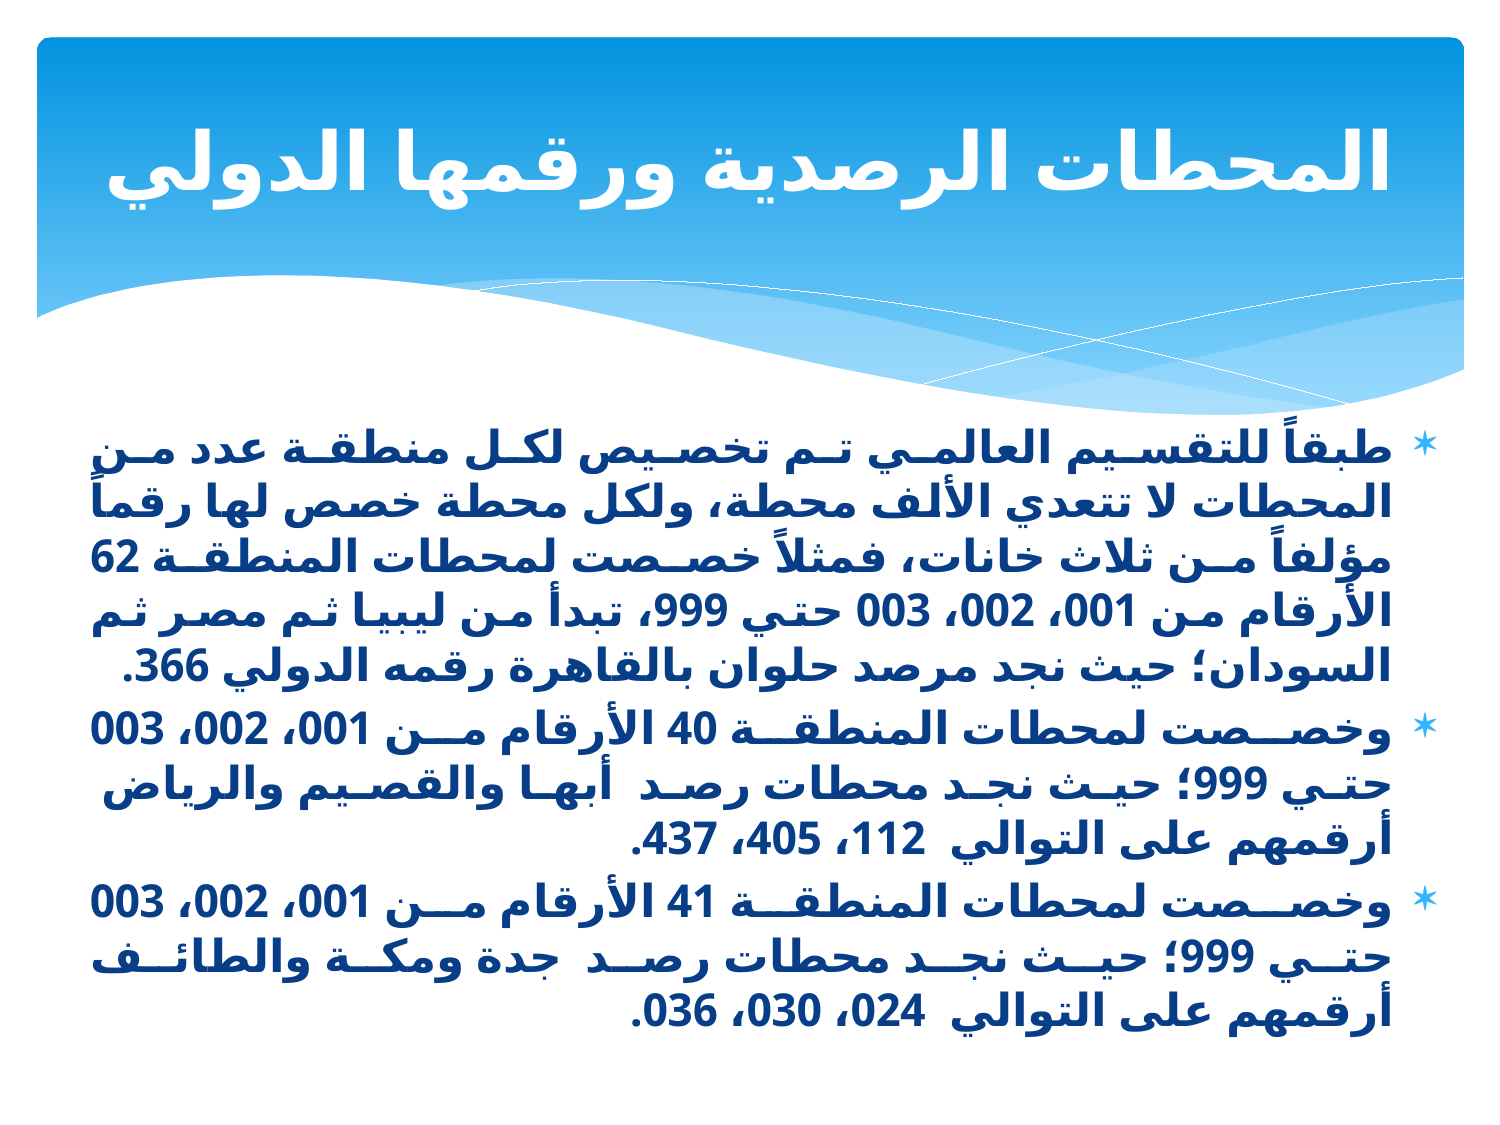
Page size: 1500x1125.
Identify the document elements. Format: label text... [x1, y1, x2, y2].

list طبقاً للتقسيم العالمي تم تخصيص لكل منطقة عدد من المحطات لا تتعدي الألف محطة، ولكل محطة خصص لها رقماً مؤلفاً من ثلاث خانات، فمثلاً خصصت لمحطات المنطقة 62 الأرقام من 001، 002، 003 حتي 999، تبدأ من ليبيا ثم مصر ثم السودان؛ حيث نجد مرصد حلوان بالقاهرة رقمه الدولي 366. وخصصت لمحطات المنطقة 40 الأرقام من 001، 002، 003 حتي 999؛ حيث نجد محطات رصد أبها والقصيم والرياض أرقمهم على التوالي 112، 405، 437. وخصصت لمحطات المنطقة 41 الأرقام من 001، 002، 003 حتي 999؛ حيث نجد محطات رصد جدة ومكة والطائف أرقمهم على التوالي 024، 030، 036. [75, 410, 1450, 1088]
title المحطات الرصدية ورقمها الدولي [75, 55, 1425, 261]
